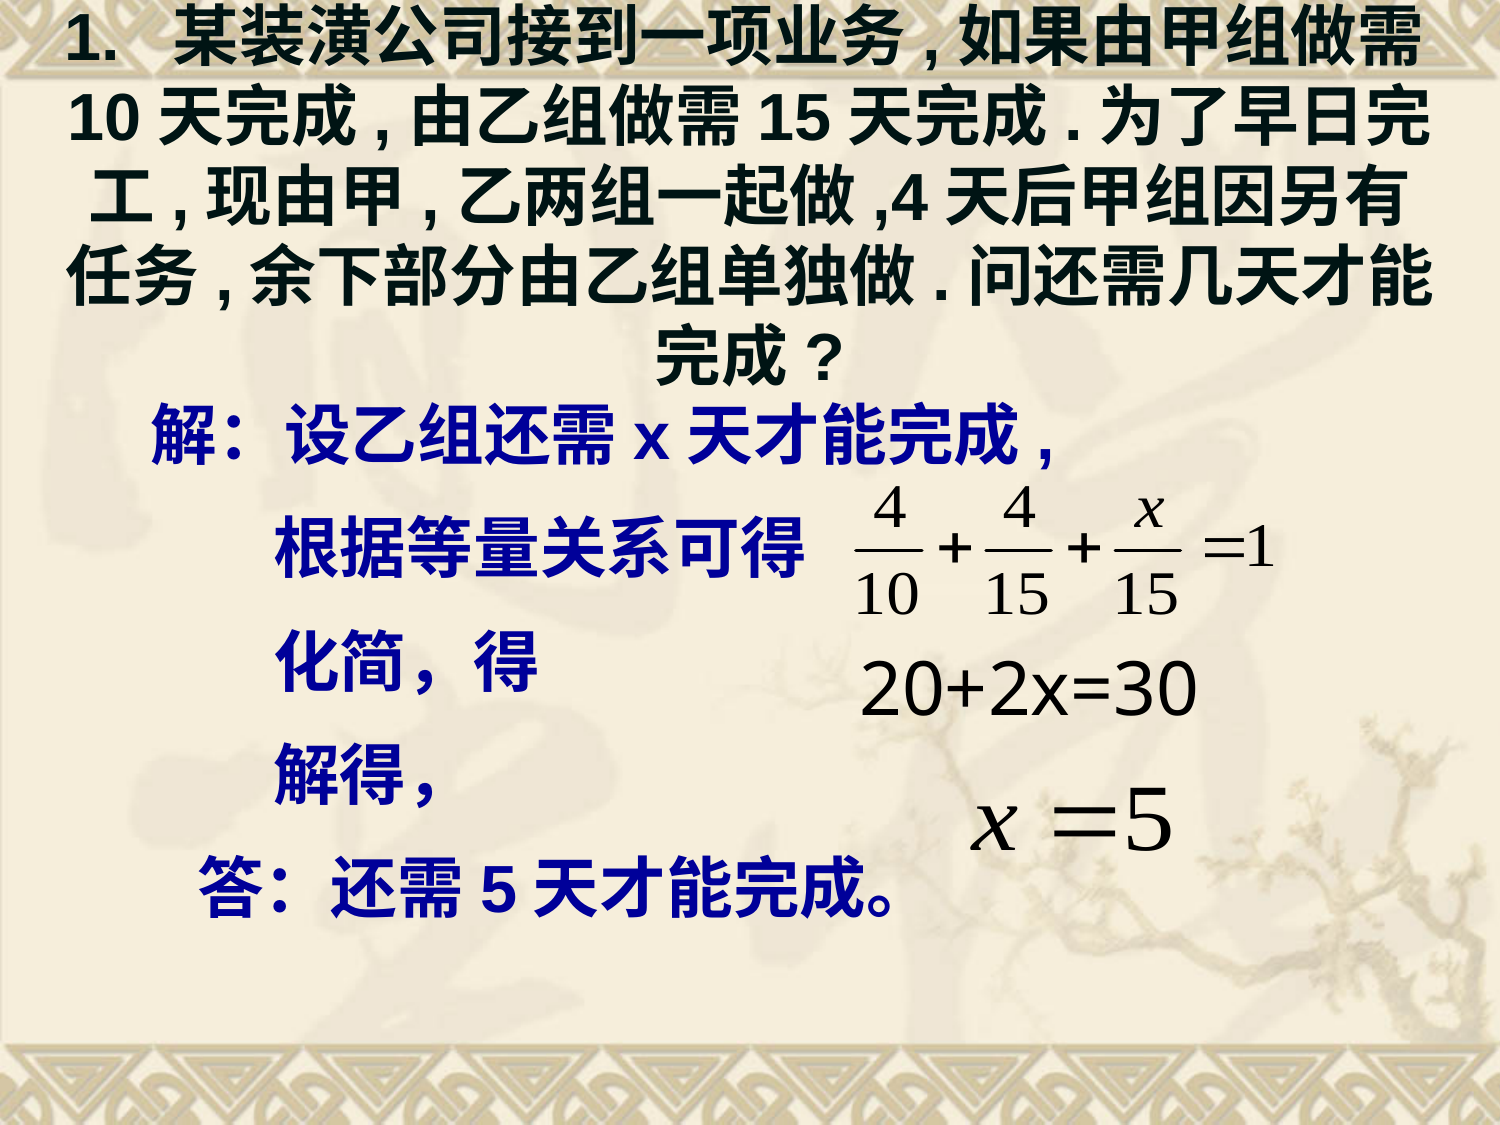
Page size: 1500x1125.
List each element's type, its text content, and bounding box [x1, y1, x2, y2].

list 解：设乙组还需x天才能完成, 根据等量关系可得 化简，得 解得， 答：还需5天才能完成。 [135, 385, 1500, 1074]
picture [0, 0, 1500, 1125]
title 1. 某装潢公司接到一项业务,如果由甲组做需10天完成,由乙组做需15天完成.为了早日完工,现由甲,乙两组一起做,4天后甲组因另有任务,余下部分由乙组单独做.问还需几天才能完成? [49, 99, 1451, 288]
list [950, 762, 1188, 875]
text_box 20+2x=30 [844, 633, 1329, 738]
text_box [844, 467, 1282, 629]
